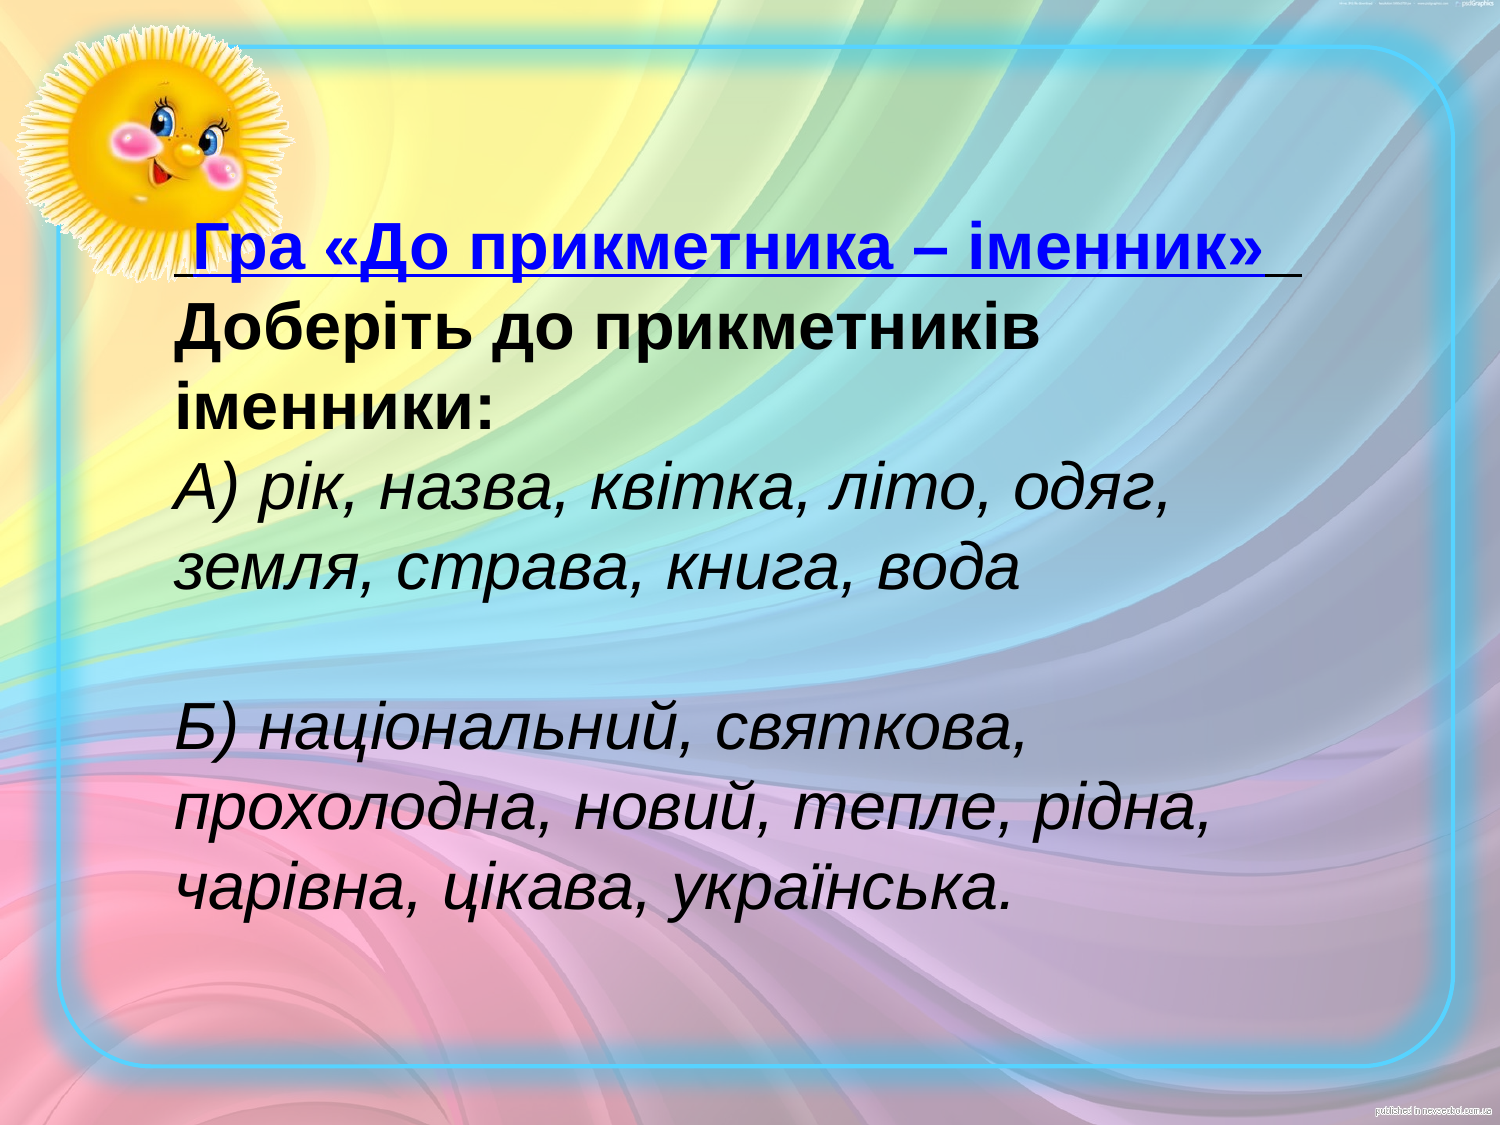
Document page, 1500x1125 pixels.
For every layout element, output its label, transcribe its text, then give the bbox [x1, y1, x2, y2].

picture [11, 11, 340, 340]
text_box Гра «До прикметника – іменник» Доберіть до прикметників іменники: А) рік, назва, квітка, літо, одяг, земля, страва, книга, вода Б) національний, святкова, прохолодна, новий, тепле, рідна, чарівна, цікава, українська. [159, 195, 1376, 931]
